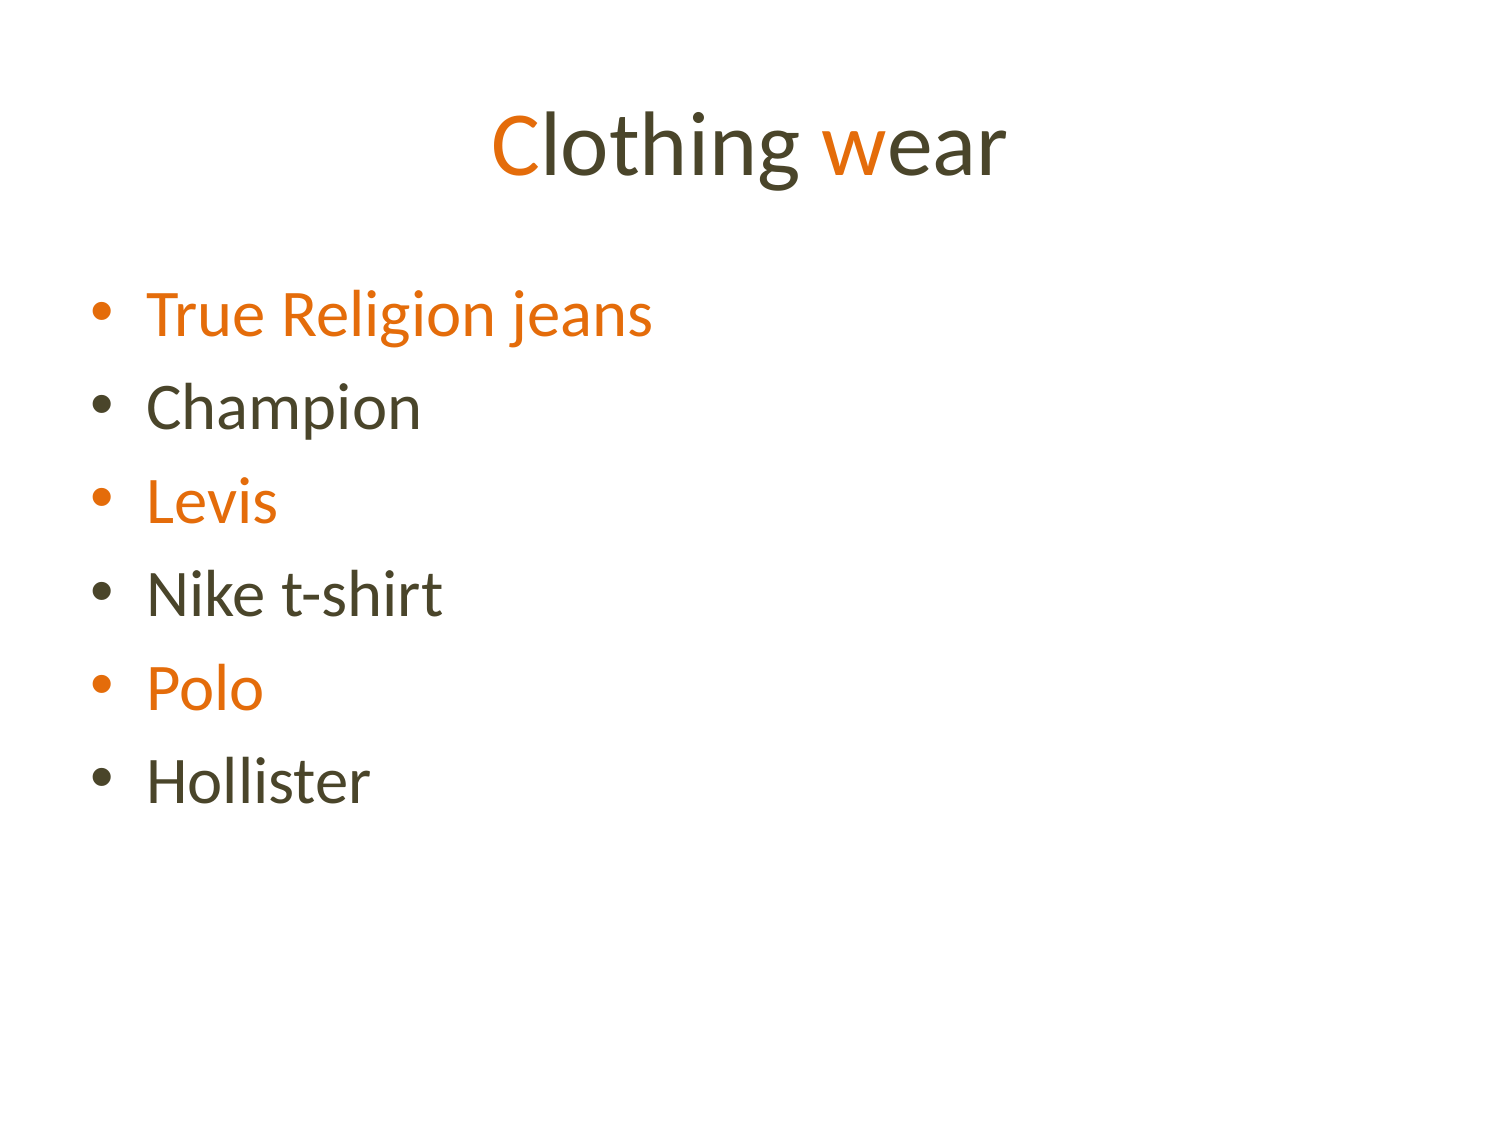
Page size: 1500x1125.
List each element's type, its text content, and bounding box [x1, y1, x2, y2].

list True Religion jeans Champion Levis Nike t-shirt Polo Hollister [75, 262, 1425, 1005]
title Clothing wear [75, 45, 1425, 233]
